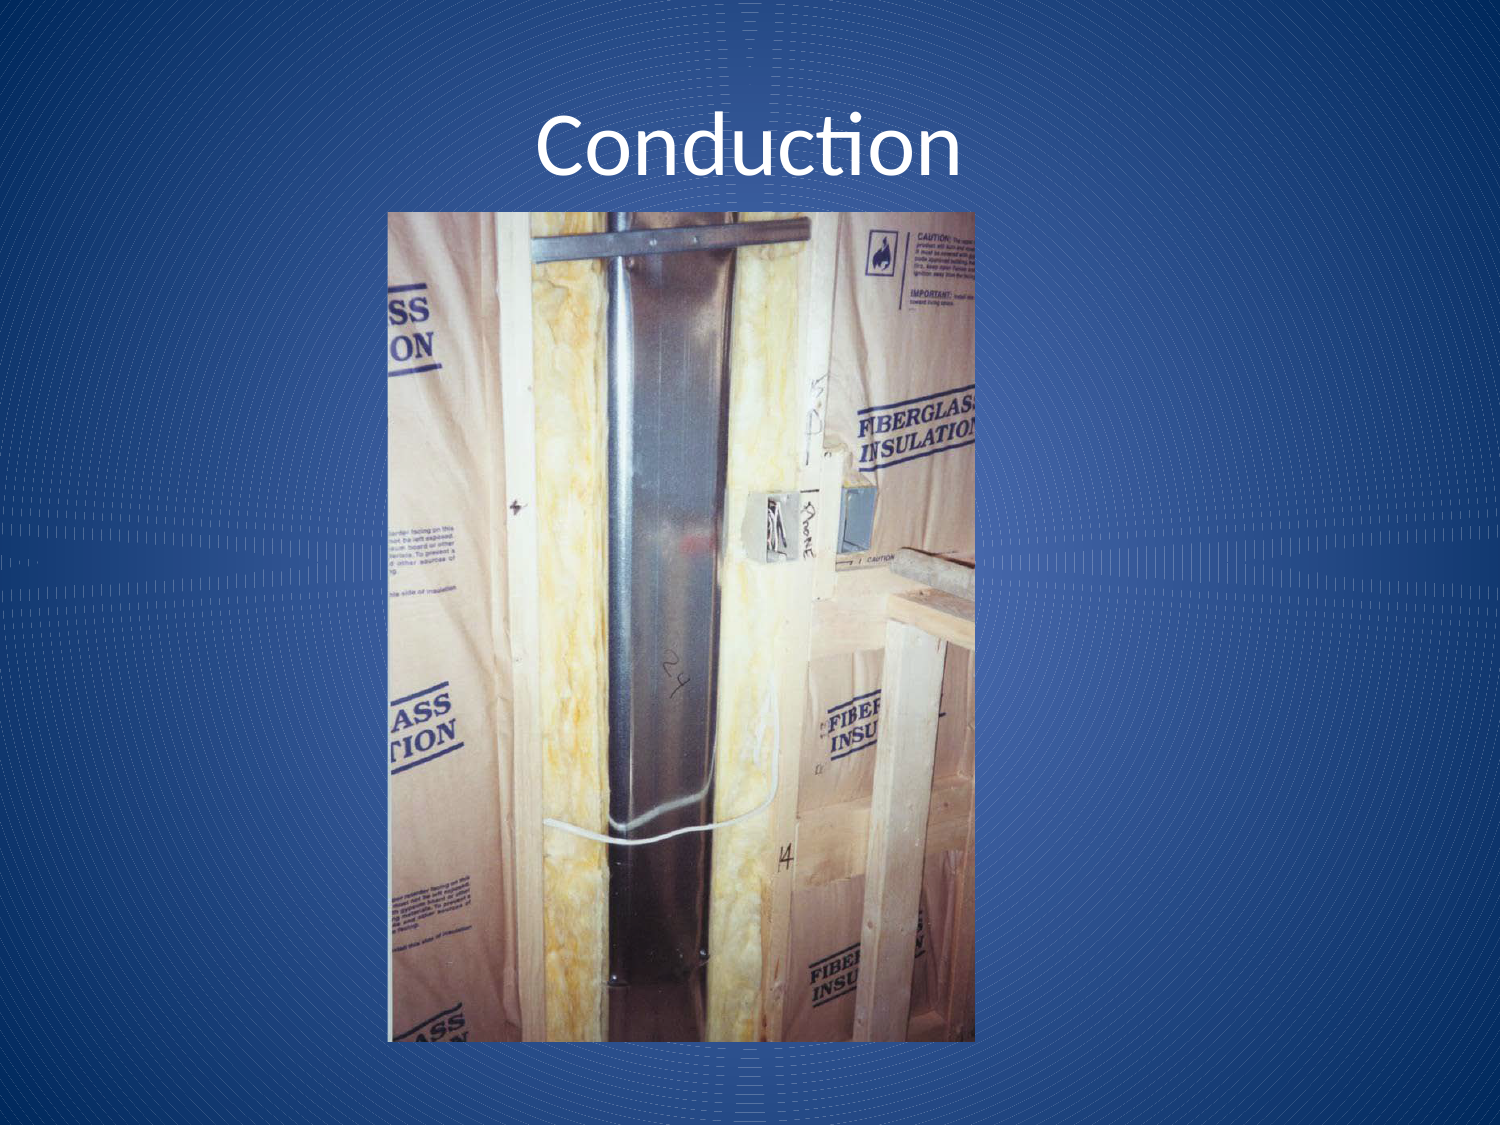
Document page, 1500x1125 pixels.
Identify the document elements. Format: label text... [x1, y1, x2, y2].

picture [387, 212, 976, 1043]
title Conduction [75, 45, 1425, 233]
